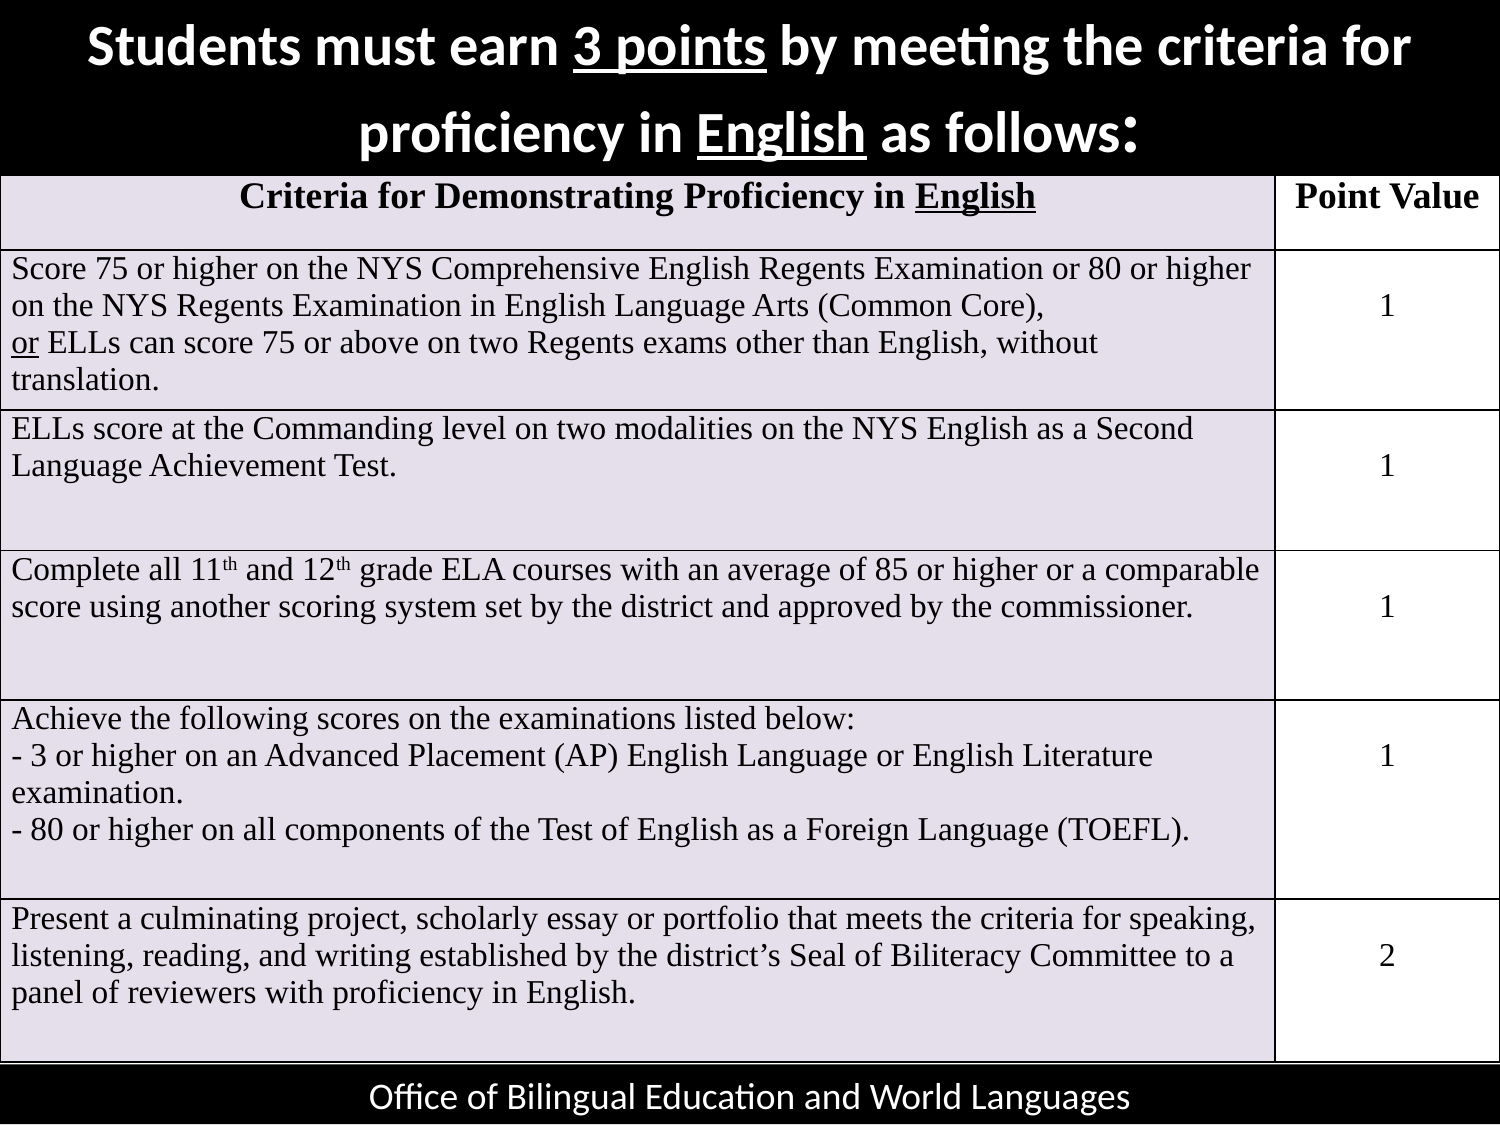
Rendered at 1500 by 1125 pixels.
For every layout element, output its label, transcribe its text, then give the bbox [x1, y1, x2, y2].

text_box Office of Bilingual Education and World Languages [0, 1064, 1500, 1125]
table_cell Present a culminating project, scholarly essay or portfolio that meets the criteria for speaking, listening, reading, and writing established by the district’s Seal of Biliteracy Committee to a panel of reviewers with proficiency in English. [1, 900, 1274, 1061]
table_cell Score 75 or higher on the NYS Comprehensive English Regents Examination or 80 or higher on the NYS Regents Examination in English Language Arts (Common Core), or ELLs can score 75 or above on two Regents exams other than English, without translation. [1, 251, 1274, 409]
table_header Point Value [1276, 176, 1499, 249]
table_cell ELLs score at the Commanding level on two modalities on the NYS English as a Second Language Achievement Test. [1, 411, 1274, 550]
text_box Students must earn 3 points by meeting the criteria for proficiency in English as follows: [0, 0, 1500, 174]
table_cell 1 [1276, 411, 1499, 550]
table_header Criteria for Demonstrating Proficiency in English [1, 176, 1274, 249]
table_cell Achieve the following scores on the examinations listed below: - 3 or higher on an Advanced Placement (AP) English Language or English Literature examination. - 80 or higher on all components of the Test of English as a Foreign Language (TOEFL). [1, 701, 1274, 898]
table_cell 1 [1276, 701, 1499, 898]
table_cell 1 [1276, 251, 1499, 409]
table_cell 2 [1276, 900, 1499, 1061]
table_cell Complete all 11th and 12th grade ELA courses with an average of 85 or higher or a comparable score using another scoring system set by the district and approved by the commissioner. [1, 551, 1274, 699]
table_cell 1 [1276, 551, 1499, 699]
